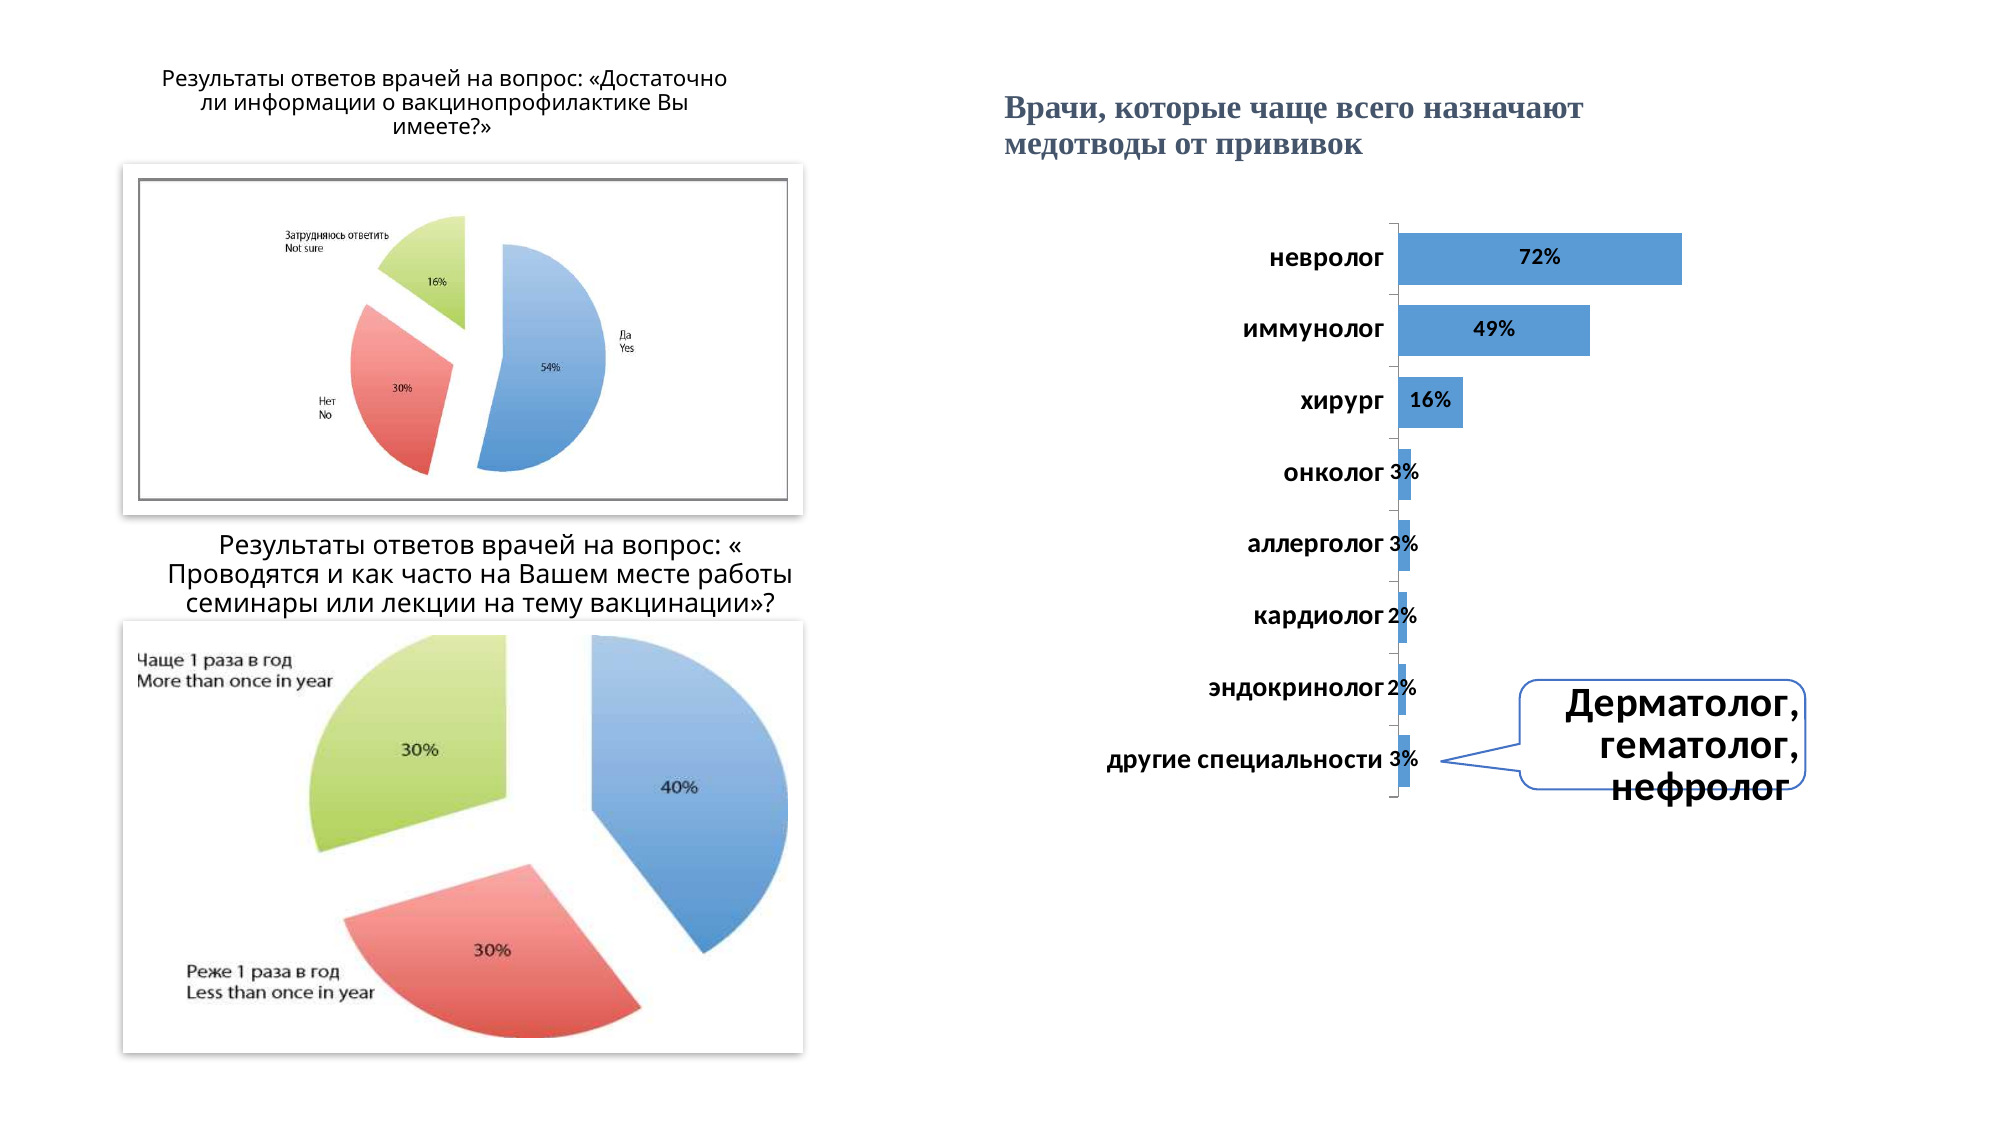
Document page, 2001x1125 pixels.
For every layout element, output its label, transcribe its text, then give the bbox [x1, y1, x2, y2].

title Результаты ответов врачей на вопрос: «Достаточно ли информации о вакцинопрофилактике Вы имеете?» [137, 59, 753, 147]
chart [997, 204, 1830, 832]
picture [137, 178, 789, 501]
text_box Результаты ответов врачей на вопрос: « Проводятся и как часто на Вашем месте работы семинары или лекции на тему вакцинации»? [137, 514, 824, 636]
picture [137, 635, 789, 1039]
text_box Врачи, которые чаще всего назначают медотводы от прививок [989, 58, 1750, 194]
